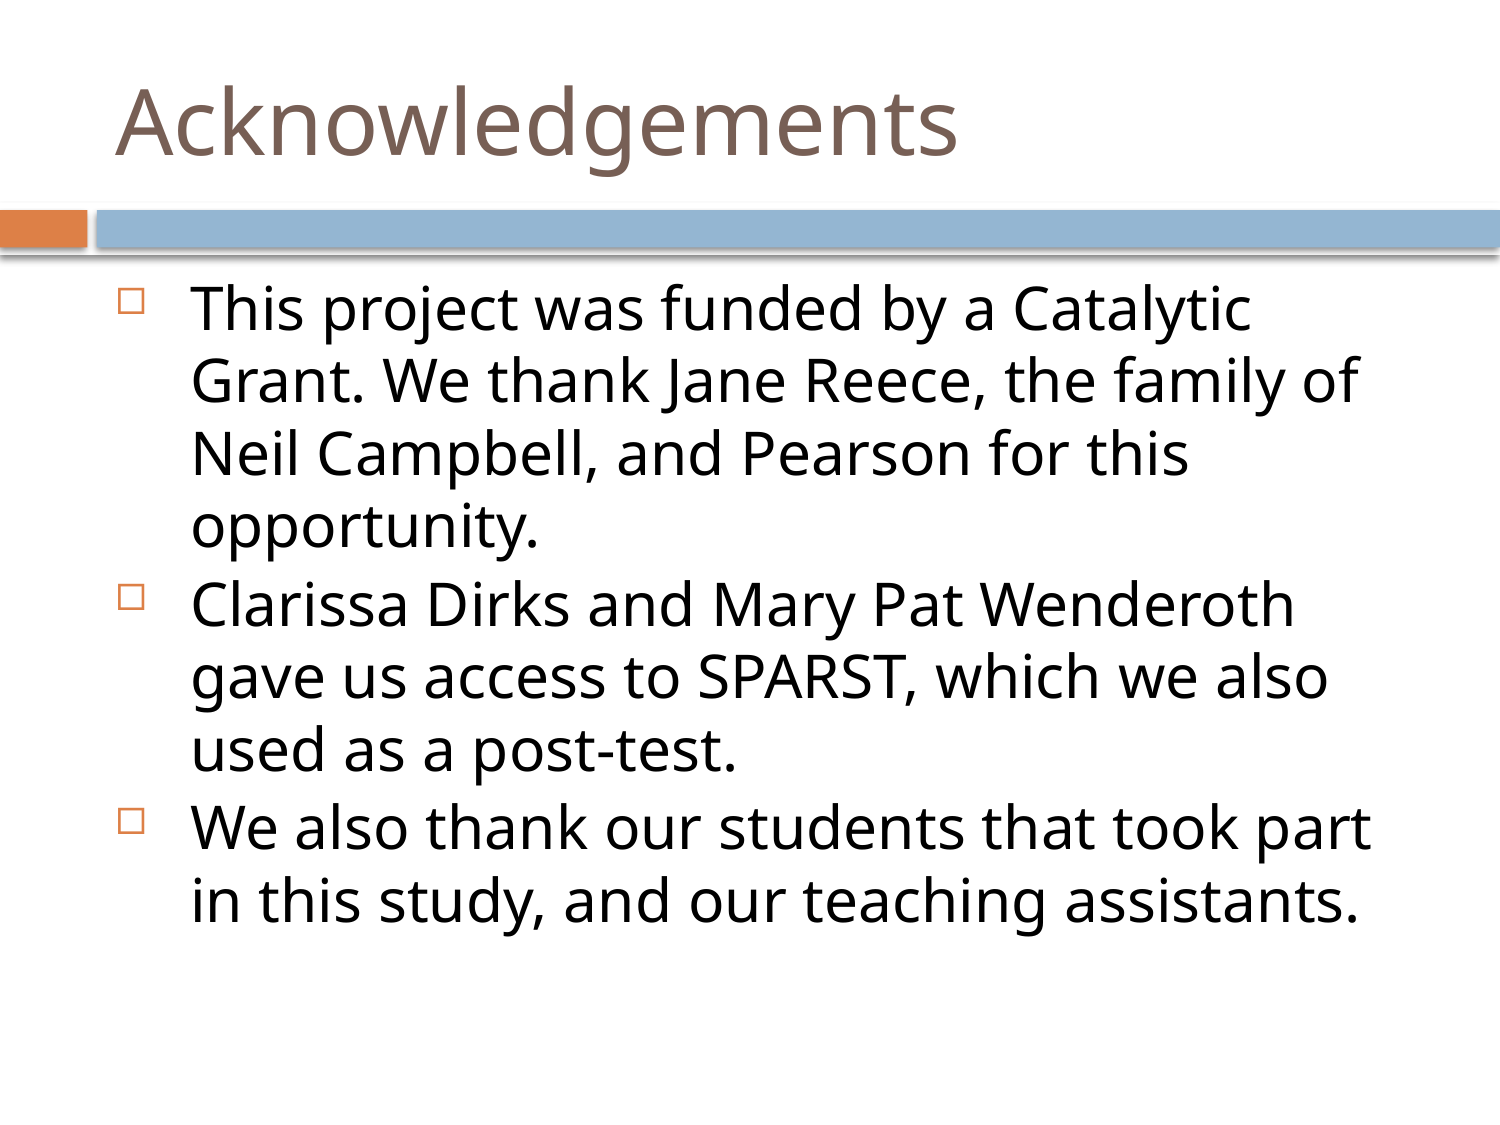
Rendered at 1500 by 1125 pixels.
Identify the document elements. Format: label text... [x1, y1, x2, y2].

list This project was funded by a Catalytic Grant. We thank Jane Reece, the family of Neil Campbell, and Pearson for this opportunity. Clarissa Dirks and Mary Pat Wenderoth gave us access to SPARST, which we also used as a post-test. We also thank our students that took part in this study, and our teaching assistants. [100, 262, 1438, 1000]
title Acknowledgements [100, 37, 1438, 200]
